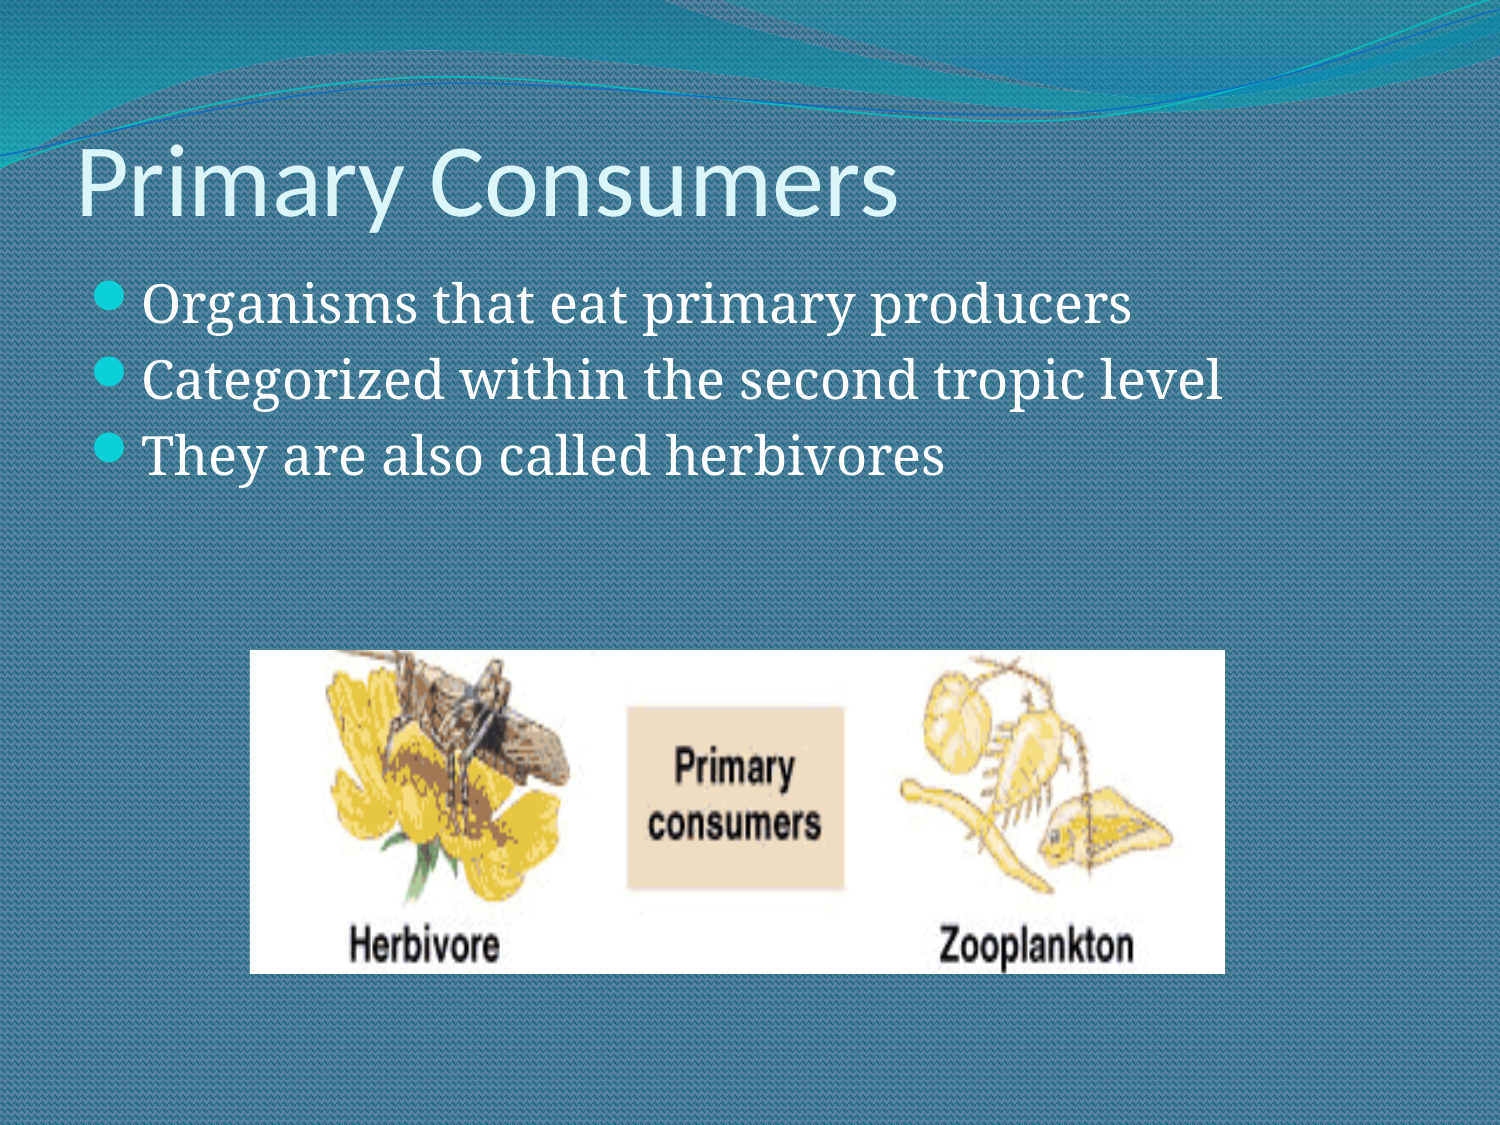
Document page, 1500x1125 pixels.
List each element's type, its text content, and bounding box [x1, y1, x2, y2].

title Primary Consumers [75, 50, 1425, 238]
list Organisms that eat primary producers Categorized within the second tropic level They are also called herbivores [75, 262, 1425, 638]
picture [249, 649, 1226, 974]
